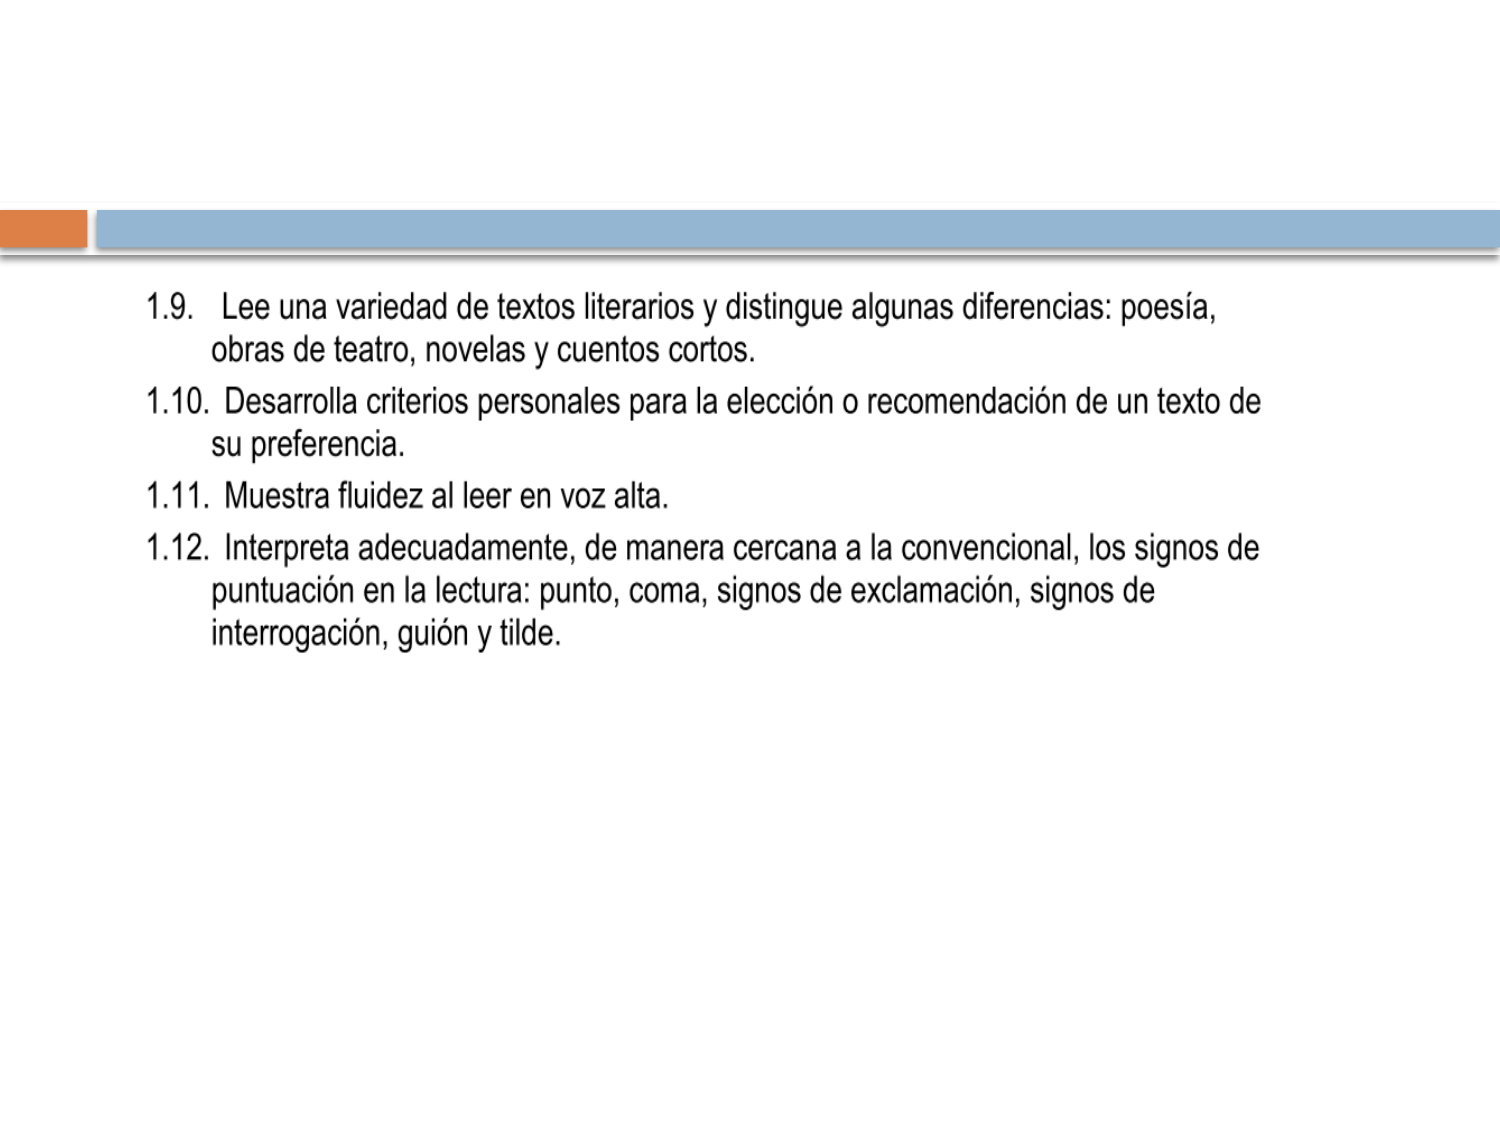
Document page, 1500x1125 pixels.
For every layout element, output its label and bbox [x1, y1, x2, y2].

picture [123, 278, 1377, 658]
